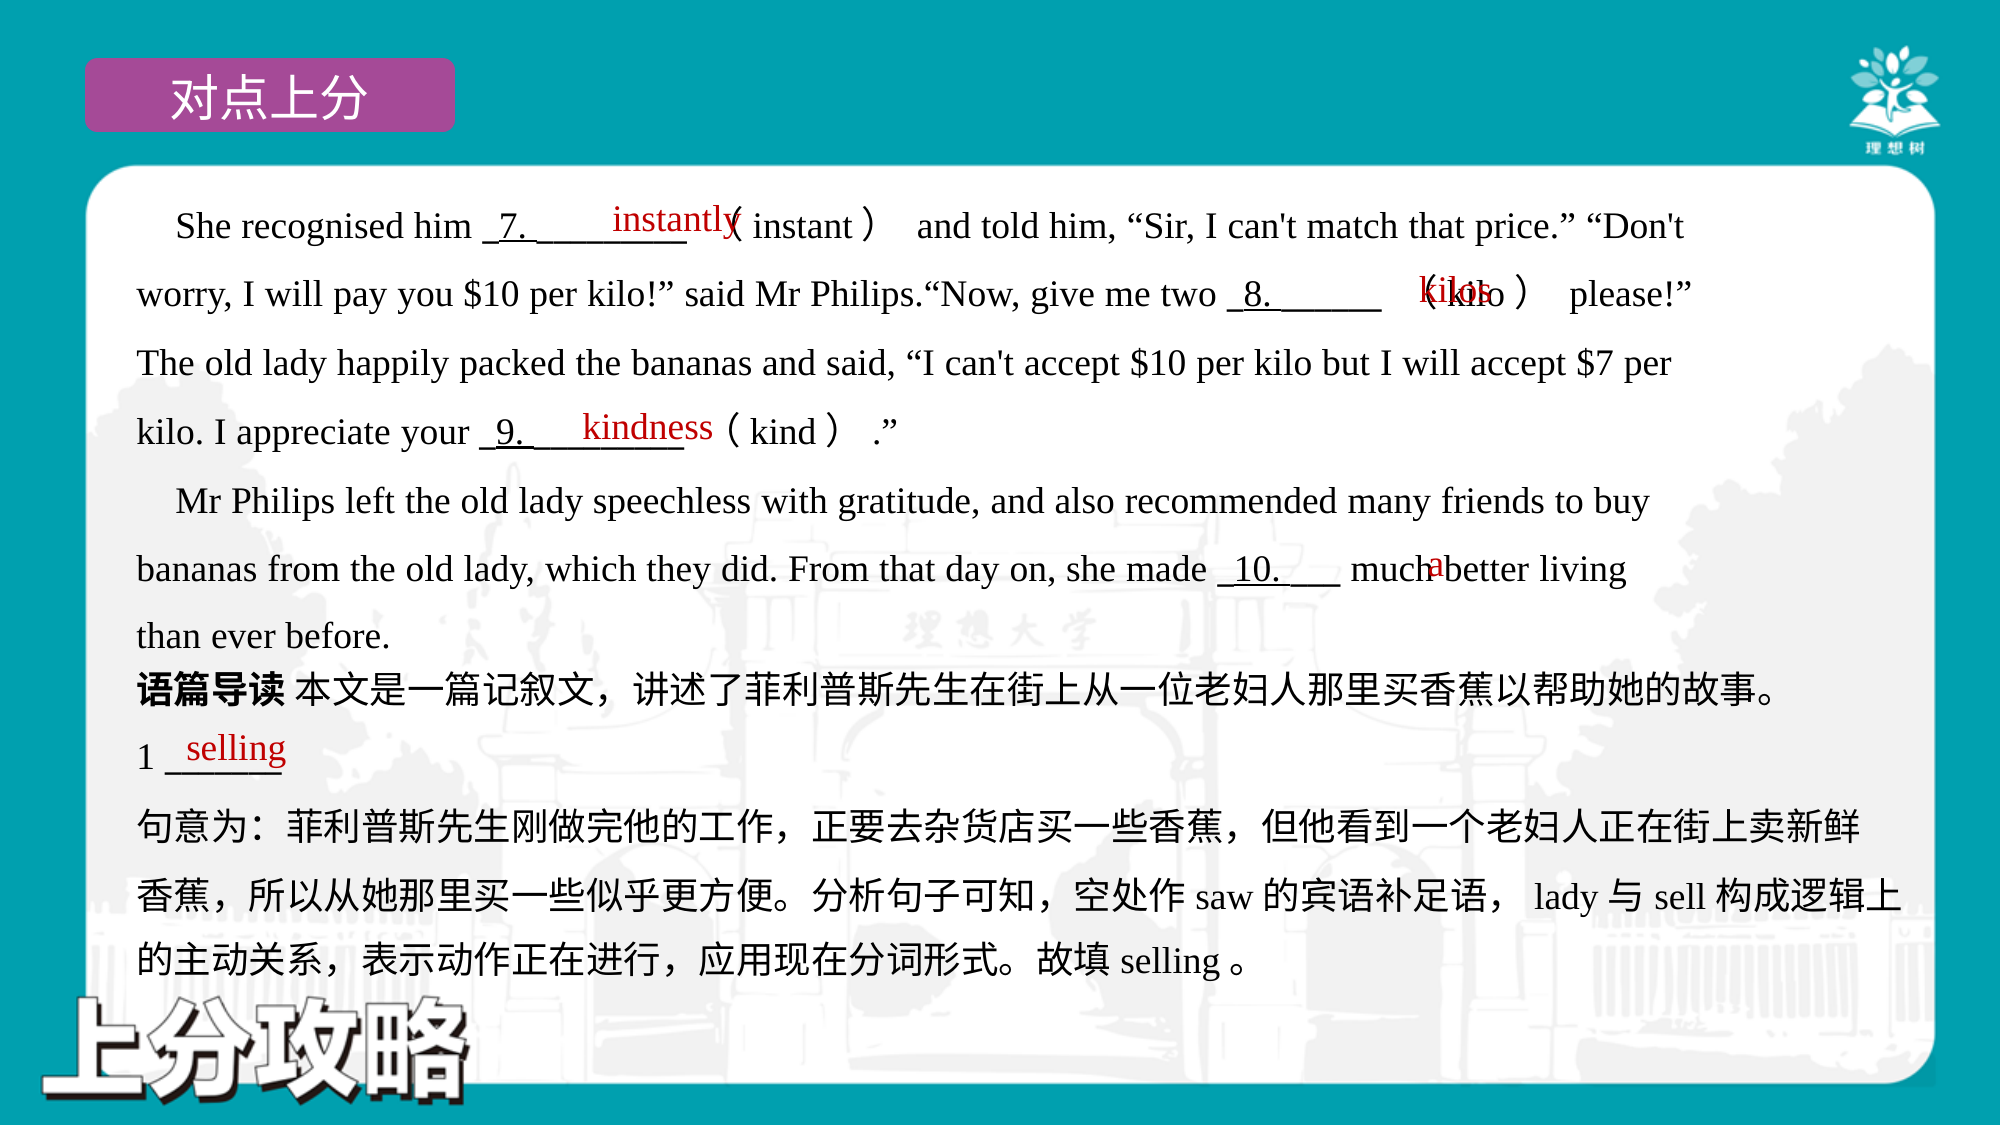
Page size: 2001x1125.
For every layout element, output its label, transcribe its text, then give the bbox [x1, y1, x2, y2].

text_box kilos [1405, 240, 1506, 302]
text_box 1 _______ [136, 710, 1865, 770]
text_box kindness [568, 378, 728, 440]
picture [0, 0, 2000, 1125]
text_box She recognised him _7. _________ （instant） and told him, “Sir, I can't match that price.” “Don't worry, I will pay you $10 per kilo!” said Mr Philips.“Now, give me two _8. ______ （kilo） please!” The old lady happily packed the bananas and said, “I can't accept $10 per kilo but I will accept $7 per kilo. I appreciate your _9. _________ （kind）.” Mr Philips left the old lady speechless with gratitude, and also recommended many friends to buy bananas from the old lady, which they did. From that day on, she made _10. ___ much better living than ever before.#1.1.5 [136, 176, 1865, 644]
text_box 语篇导读 本文是一篇记叙文，讲述了菲利普斯先生在街上从一位老妇人那里买香蕉以帮助她的故事。 [136, 644, 1865, 704]
text_box a [1414, 515, 1459, 577]
text_box 句意为：菲利普斯先生刚做完他的工作，正要去杂货店买一些香蕉，但他看到一个老妇人正在街上卖新鲜 香蕉，所以从她那里买一些似乎更方便。分析句子可知，空处作saw的宾语补足语，lady与sell构成逻辑上 的主动关系，表示动作正在进行，应用现在分词形式。故填selling。 [136, 779, 1865, 975]
text_box instantly [598, 169, 756, 232]
text_box selling [172, 701, 301, 761]
